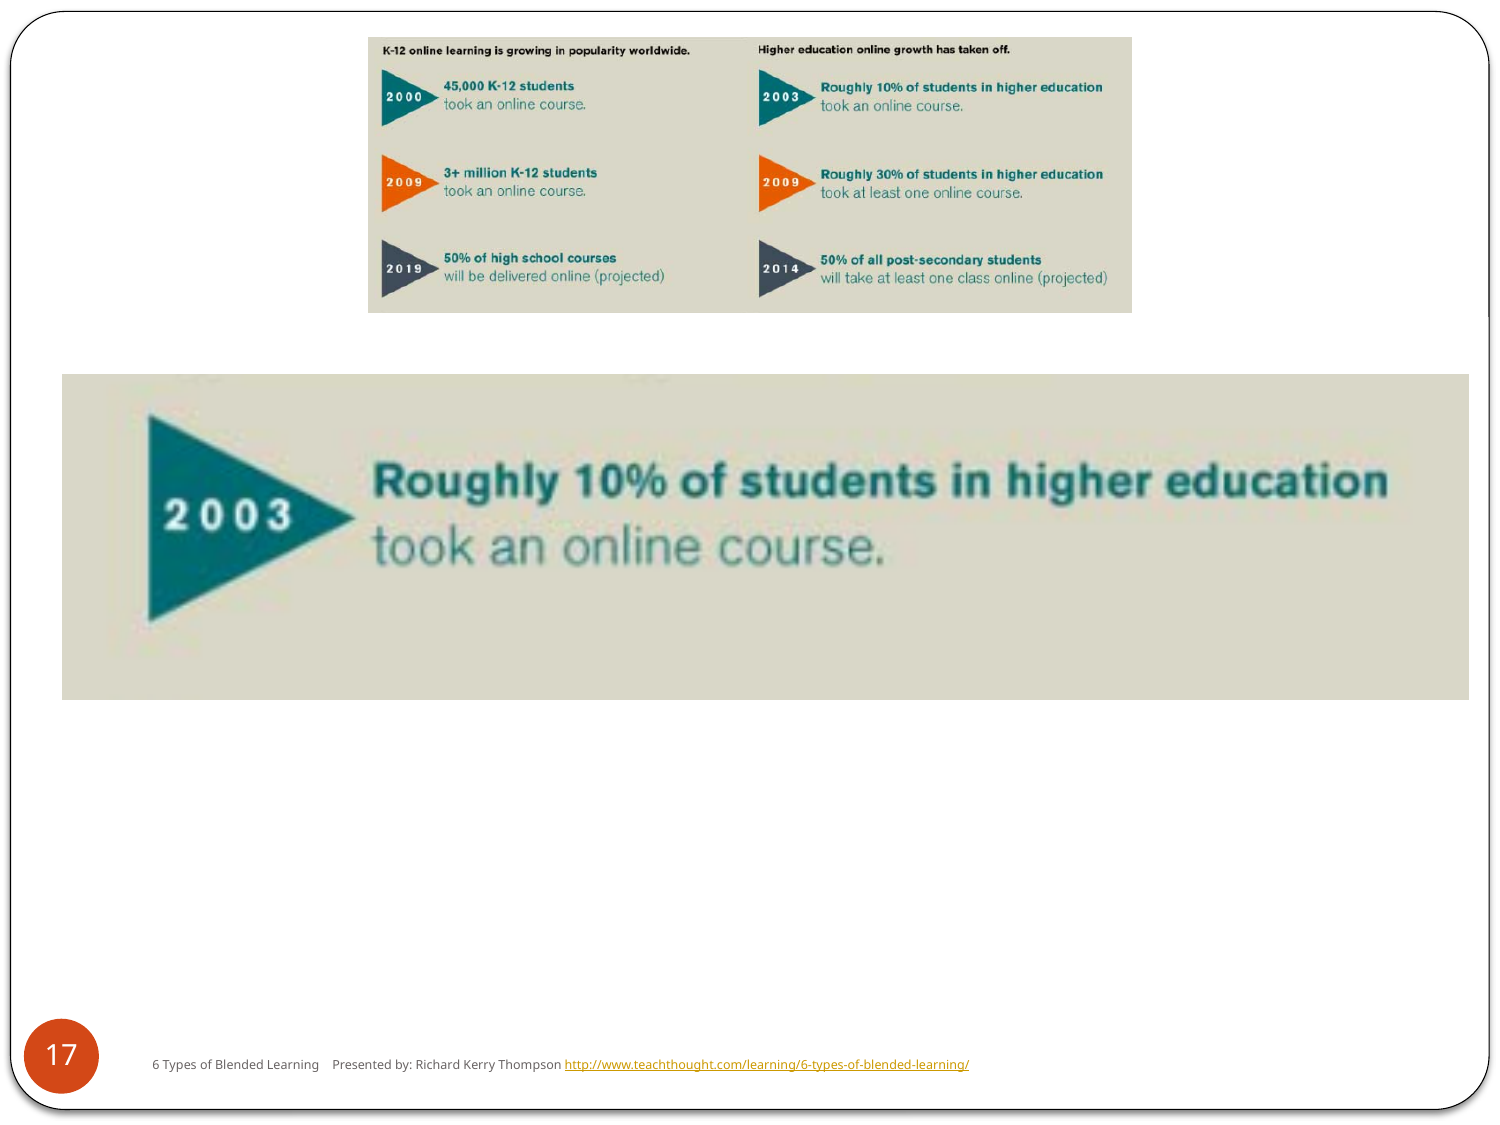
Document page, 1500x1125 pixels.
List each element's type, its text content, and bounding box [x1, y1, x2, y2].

picture [62, 374, 1469, 701]
picture [368, 37, 1132, 313]
slide_number 17 [23, 1018, 99, 1094]
footer 6 Types of Blended Learning Presented by: Richard Kerry Thompson http://www.teachthought.com/learning/6-types-of-blended-learning/ [137, 1042, 988, 1103]
